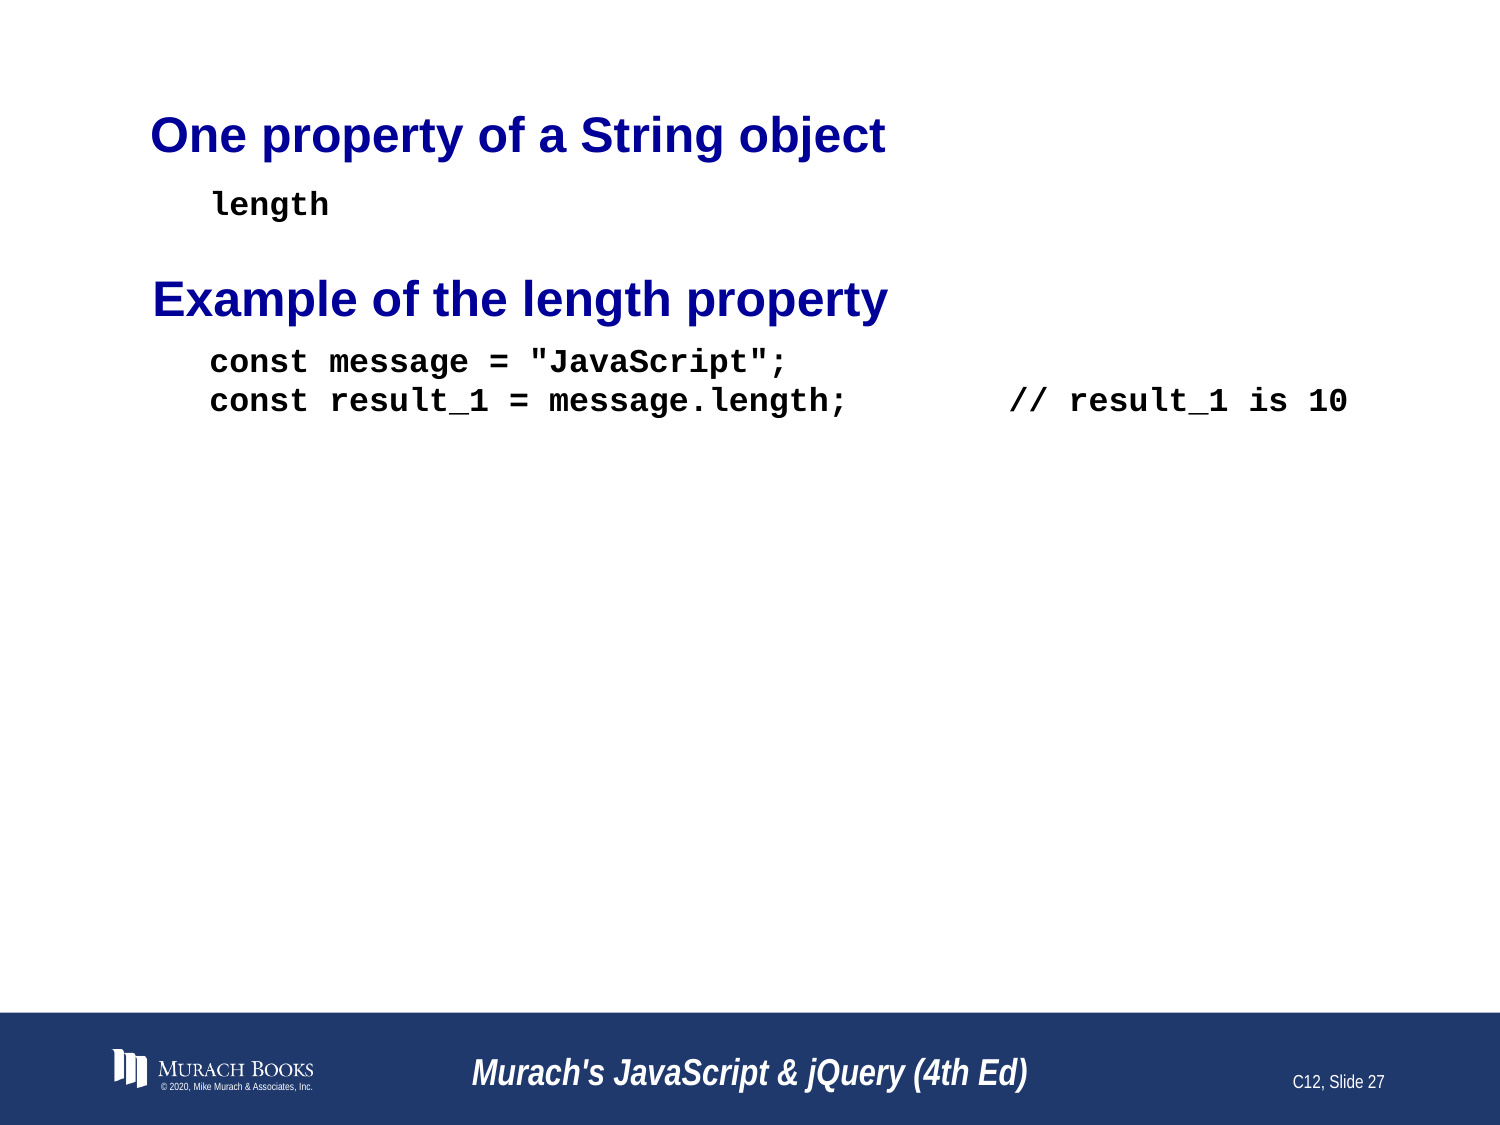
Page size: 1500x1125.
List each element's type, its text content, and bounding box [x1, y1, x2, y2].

slide_number Murach's JavaScript & jQuery (4th Ed) [463, 1025, 1050, 1100]
title One property of a String object [150, 102, 1350, 164]
slide_number C12, Slide 27 [1087, 1025, 1400, 1100]
list length Example of the length property const message = "JavaScript"; const result_1 = message.length; // result_1 is 10 [137, 174, 1375, 975]
footer © 2020, Mike Murach & Associates, Inc. [12, 1025, 463, 1100]
